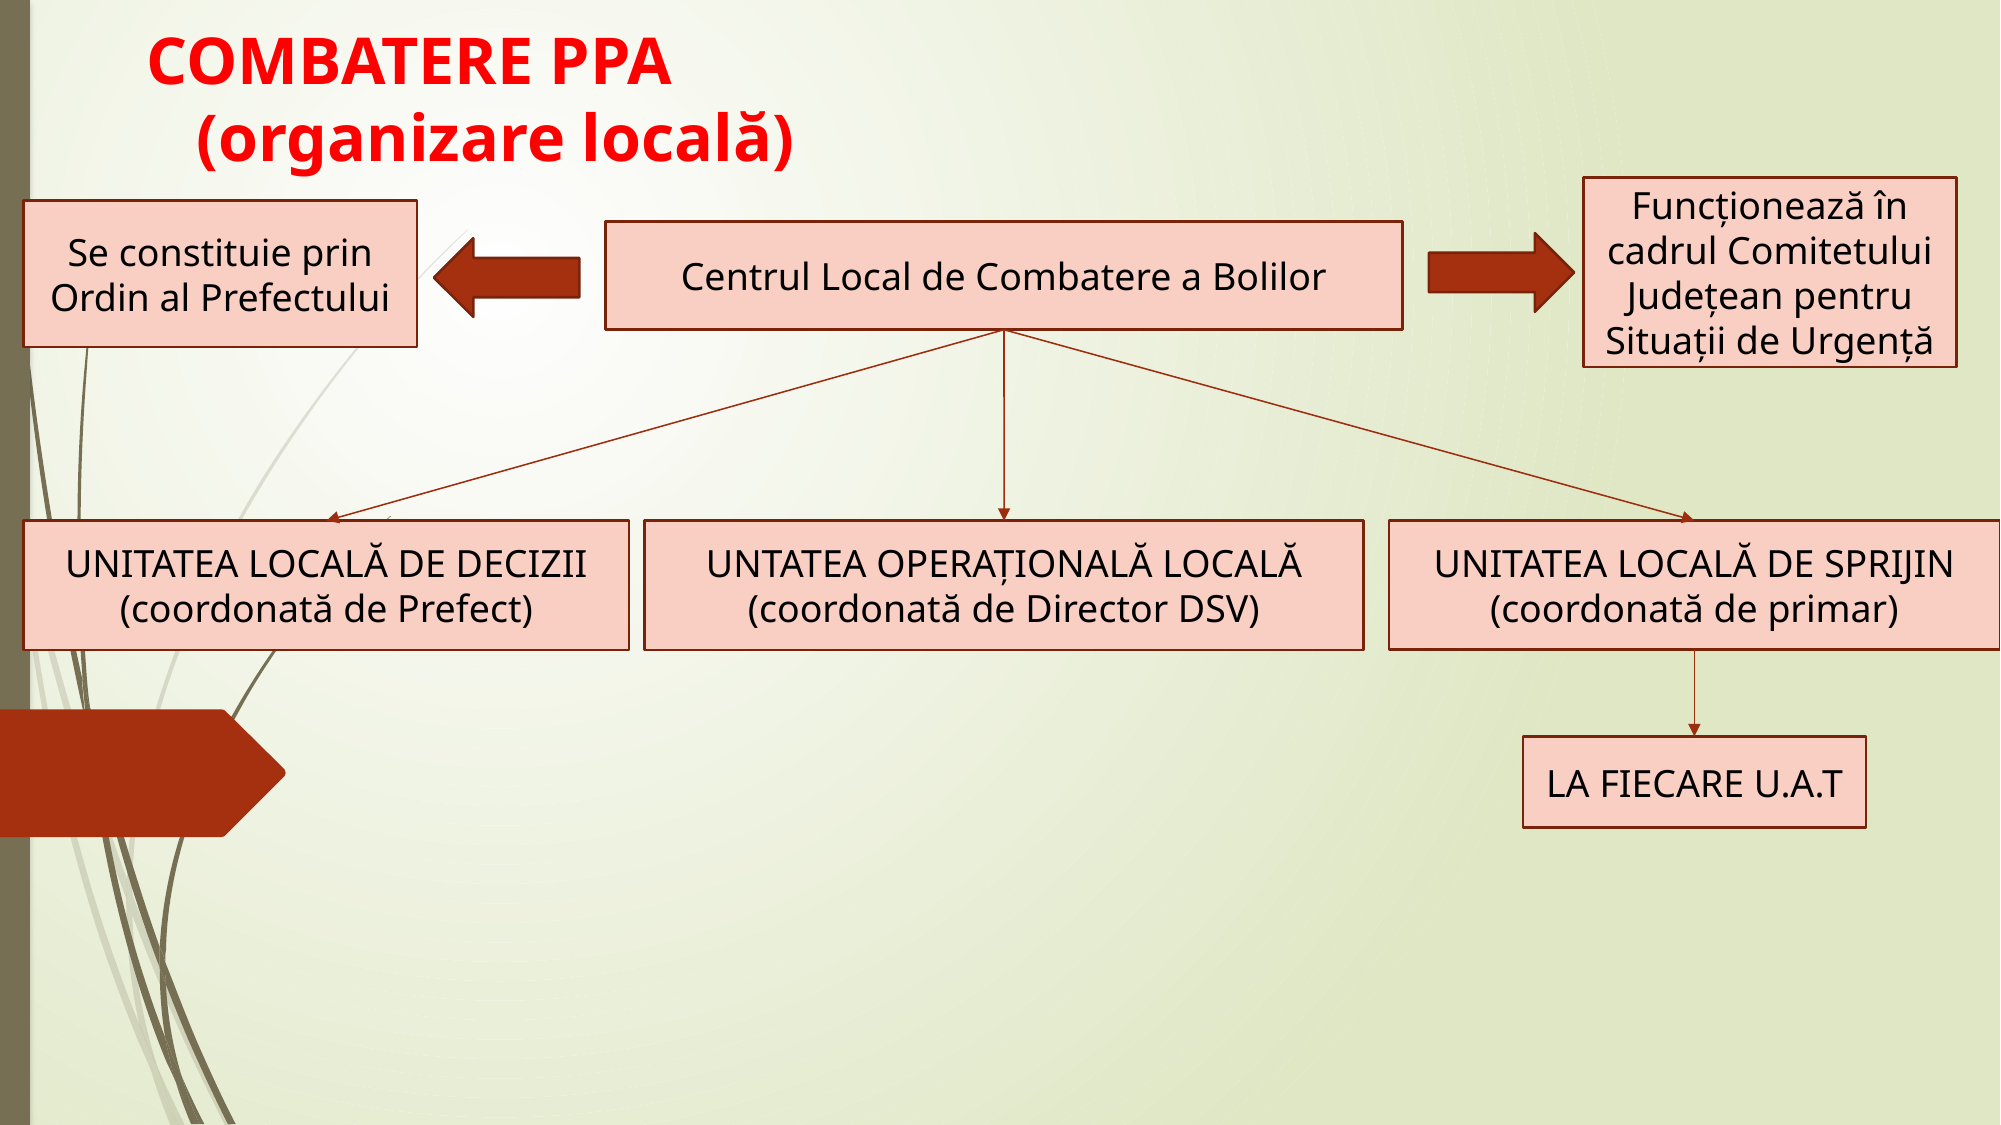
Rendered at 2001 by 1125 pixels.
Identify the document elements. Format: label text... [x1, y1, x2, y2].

text_box Se constituie prin Ordin al Prefectului [22, 199, 418, 348]
text_box LA FIECARE U.A.T [1522, 735, 1867, 829]
text_box UNITATEA LOCALĂ DE SPRIJIN (coordonată de primar) [1388, 519, 2000, 651]
text_box UNTATEA OPERAȚIONALĂ LOCALĂ (coordonată de Director DSV) [643, 529, 1365, 651]
text_box [1427, 231, 1576, 314]
text_box UNITATEA LOCALĂ DE DECIZII (coordonată de Prefect) [22, 519, 630, 651]
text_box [326, 329, 1003, 521]
text_box Centrul Local de Combatere a Bolilor [604, 220, 1404, 328]
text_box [1003, 329, 1695, 521]
title COMBATERE PPA (organizare locală) [131, 9, 882, 183]
text_box Funcționează în cadrul Comitetului Județean pentru Situații de Urgență [1582, 176, 1958, 368]
text_box [433, 237, 581, 319]
